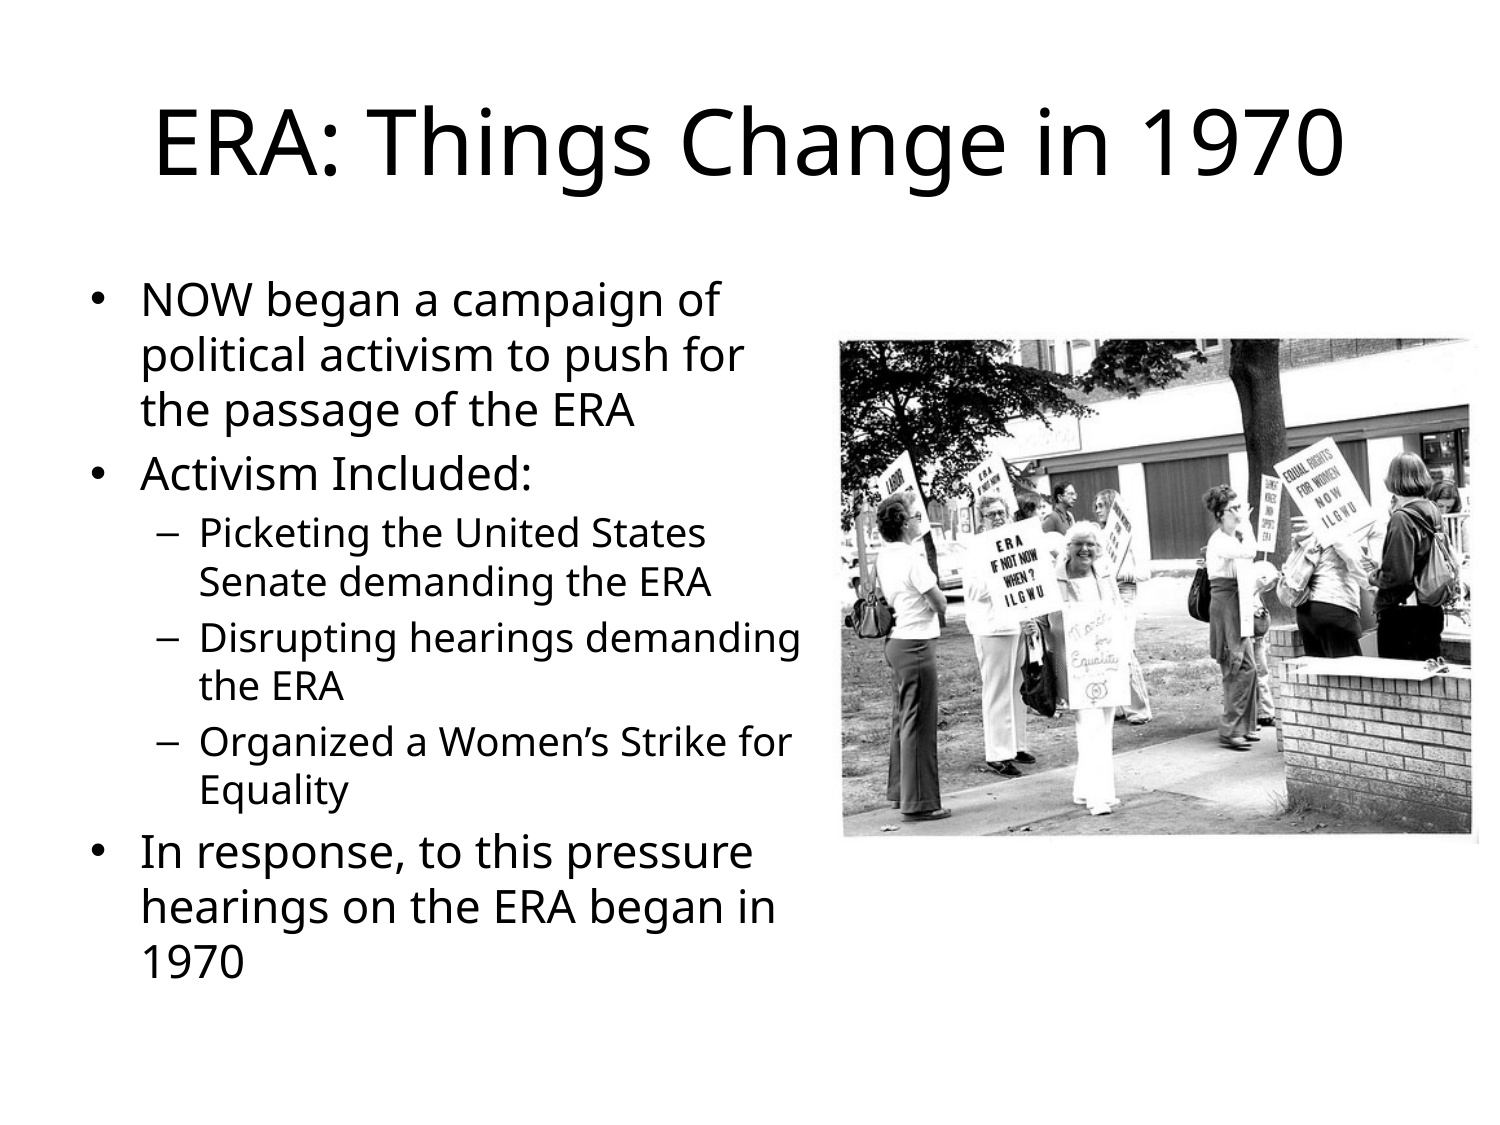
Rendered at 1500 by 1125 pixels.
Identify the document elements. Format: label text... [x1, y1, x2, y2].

picture [832, 331, 1480, 844]
list NOW began a campaign of political activism to push for the passage of the ERA Activism Included: Picketing the United States Senate demanding the ERA Disrupting hearings demanding the ERA Organized a Women’s Strike for Equality In response, to this pressure hearings on the ERA began in 1970 [75, 262, 833, 1005]
title ERA: Things Change in 1970 [75, 45, 1425, 233]
